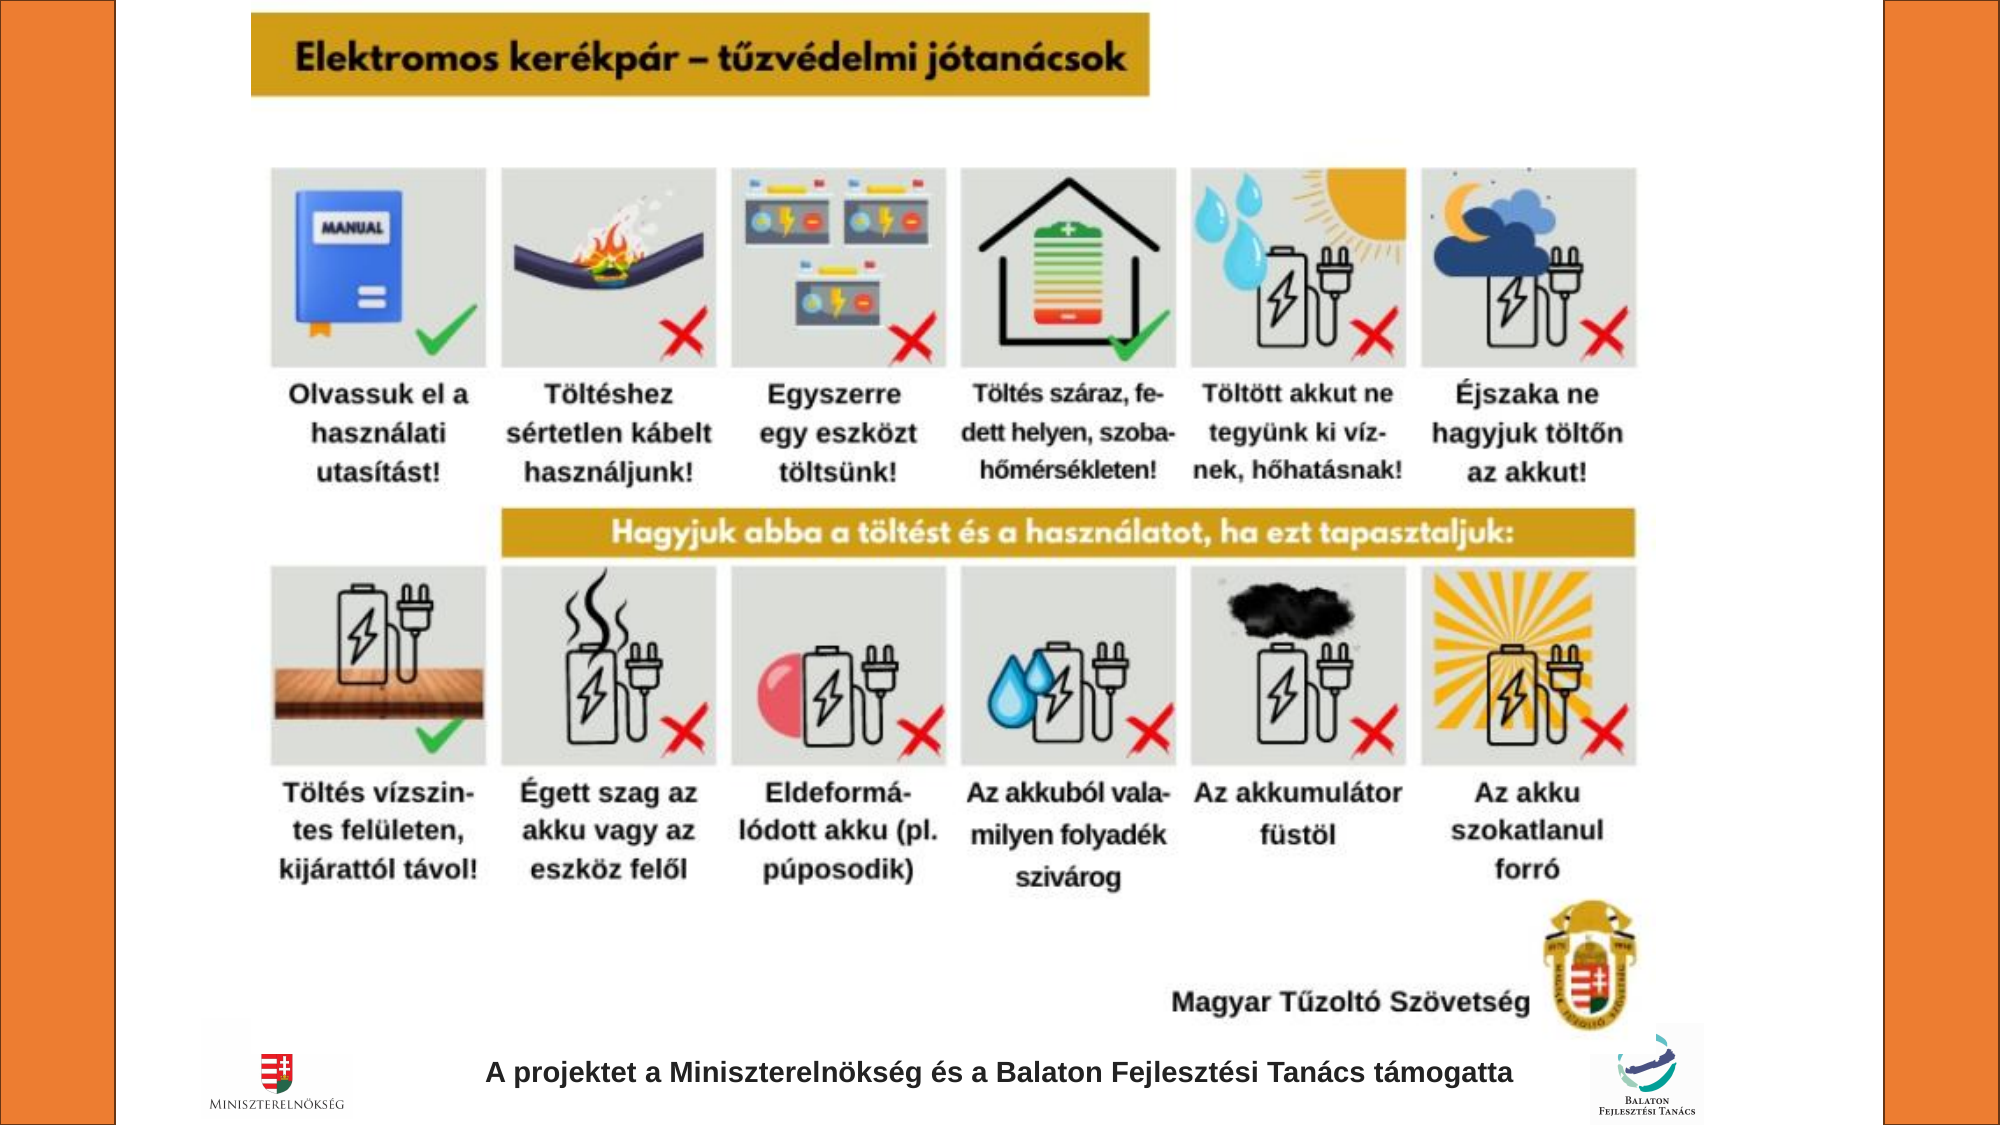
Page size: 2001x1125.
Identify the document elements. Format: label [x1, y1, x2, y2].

picture [201, 0, 1704, 1125]
